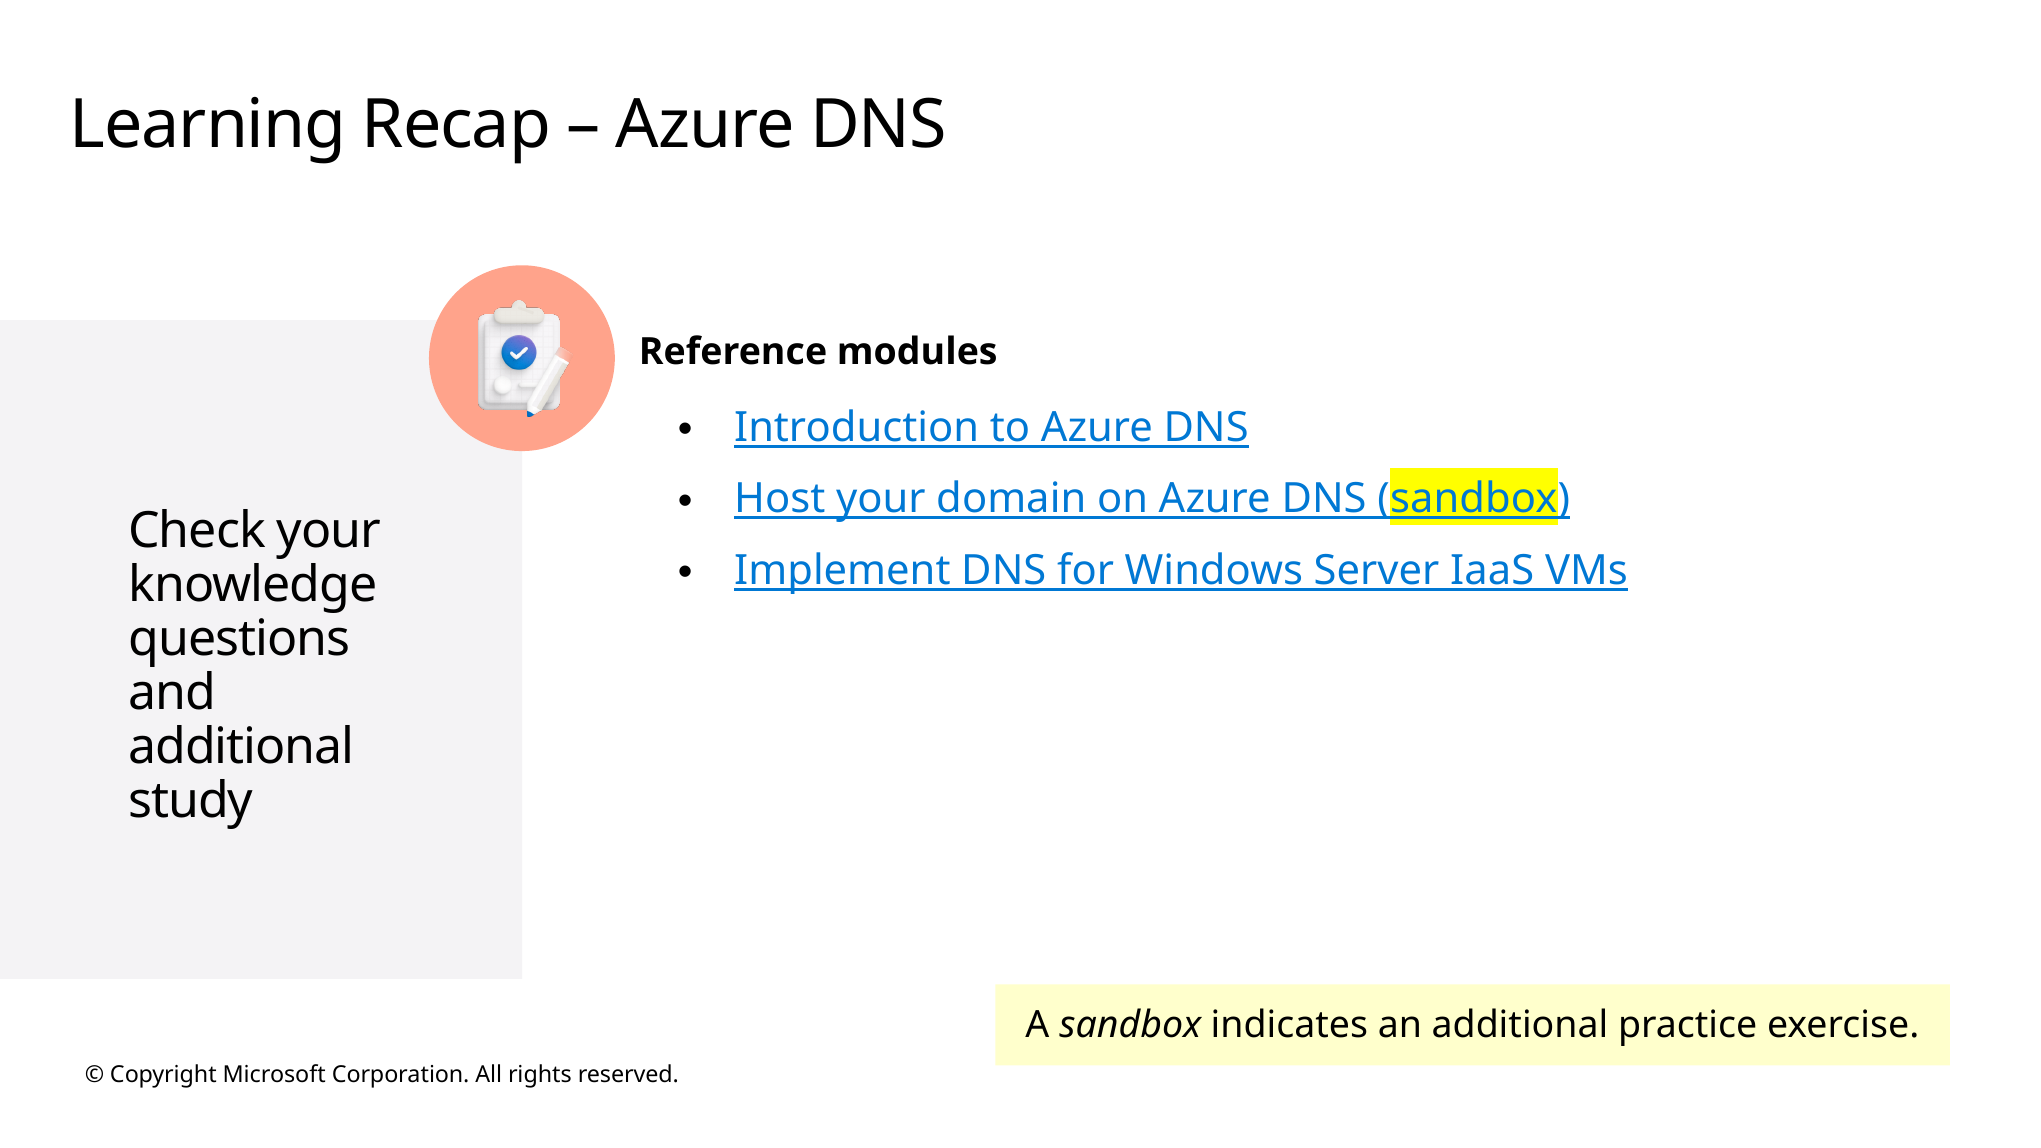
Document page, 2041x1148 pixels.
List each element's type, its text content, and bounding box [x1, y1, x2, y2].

picture [463, 300, 580, 417]
text_box Introduction to Azure DNS Host your domain on Azure DNS (sandbox) Implement DNS for Windows Server IaaS VMs [660, 381, 1831, 693]
text_box A sandbox indicates an additional practice exercise. [995, 984, 1950, 1066]
text_box Reference modules [624, 319, 1212, 380]
title Learning Recap – Azure DNS [70, 73, 1968, 188]
